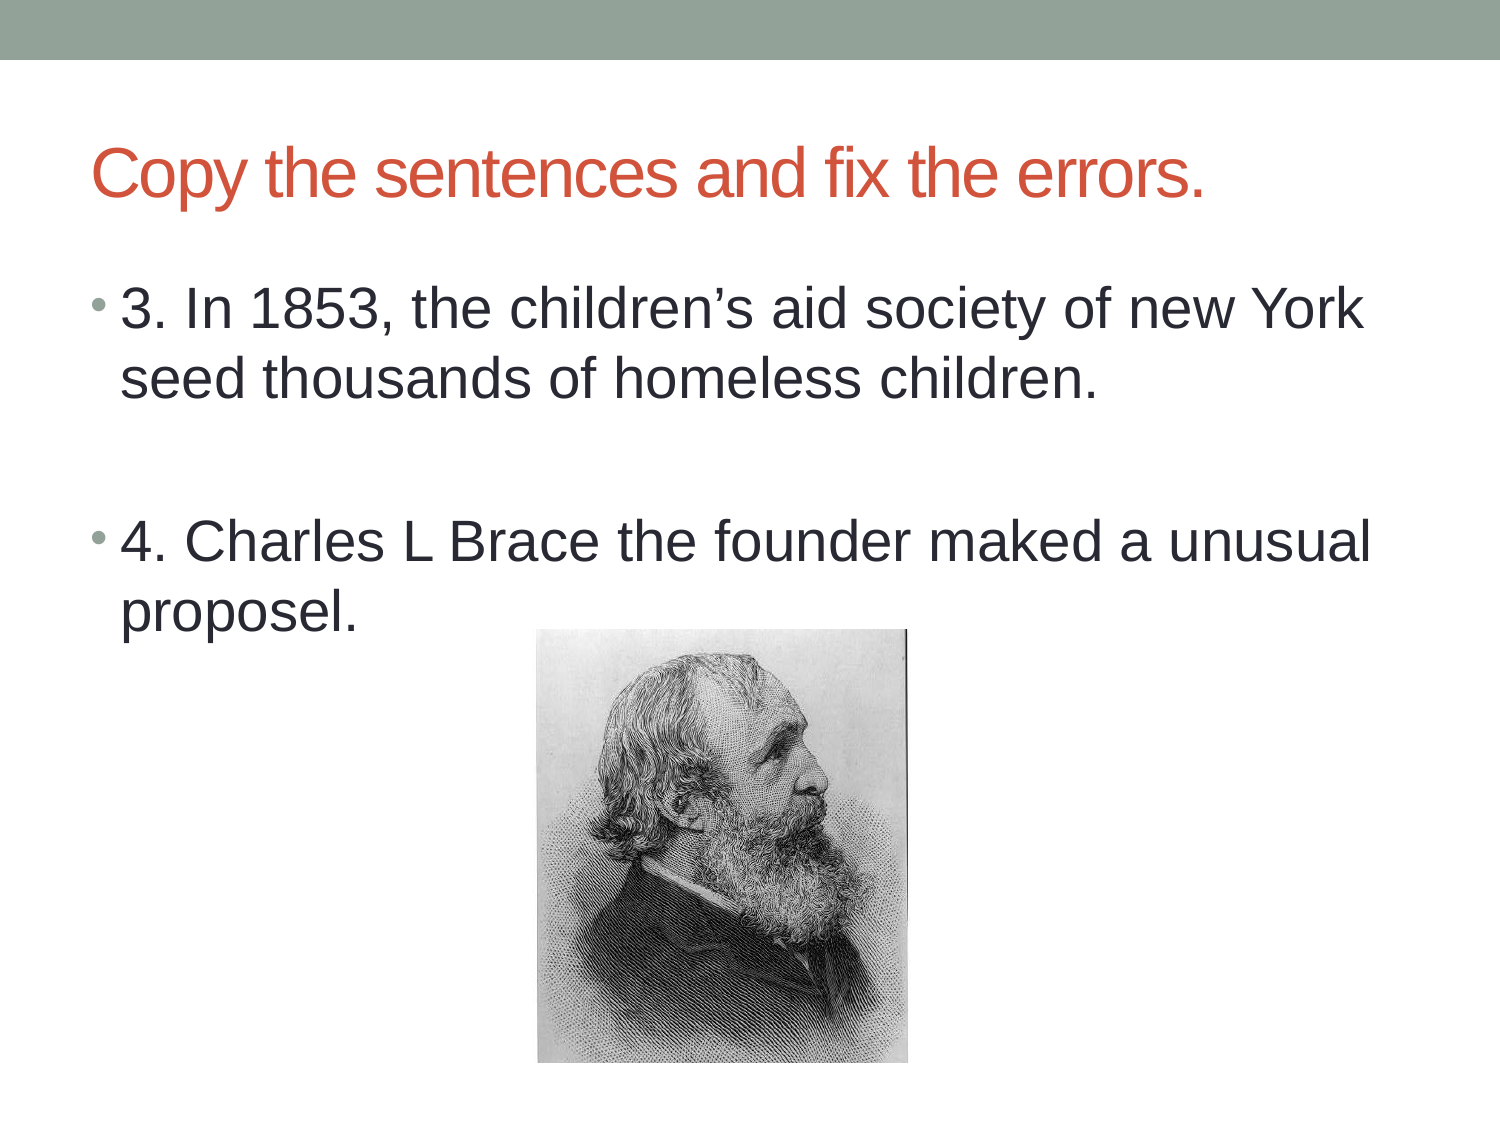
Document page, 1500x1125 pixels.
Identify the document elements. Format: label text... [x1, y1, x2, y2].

picture [531, 628, 911, 1063]
list 3. In 1853, the children’s aid society of new York seed thousands of homeless children. 4. Charles L Brace the founder maked a unusual proposel. [75, 262, 1425, 1063]
title Copy the sentences and fix the errors. [75, 87, 1425, 250]
